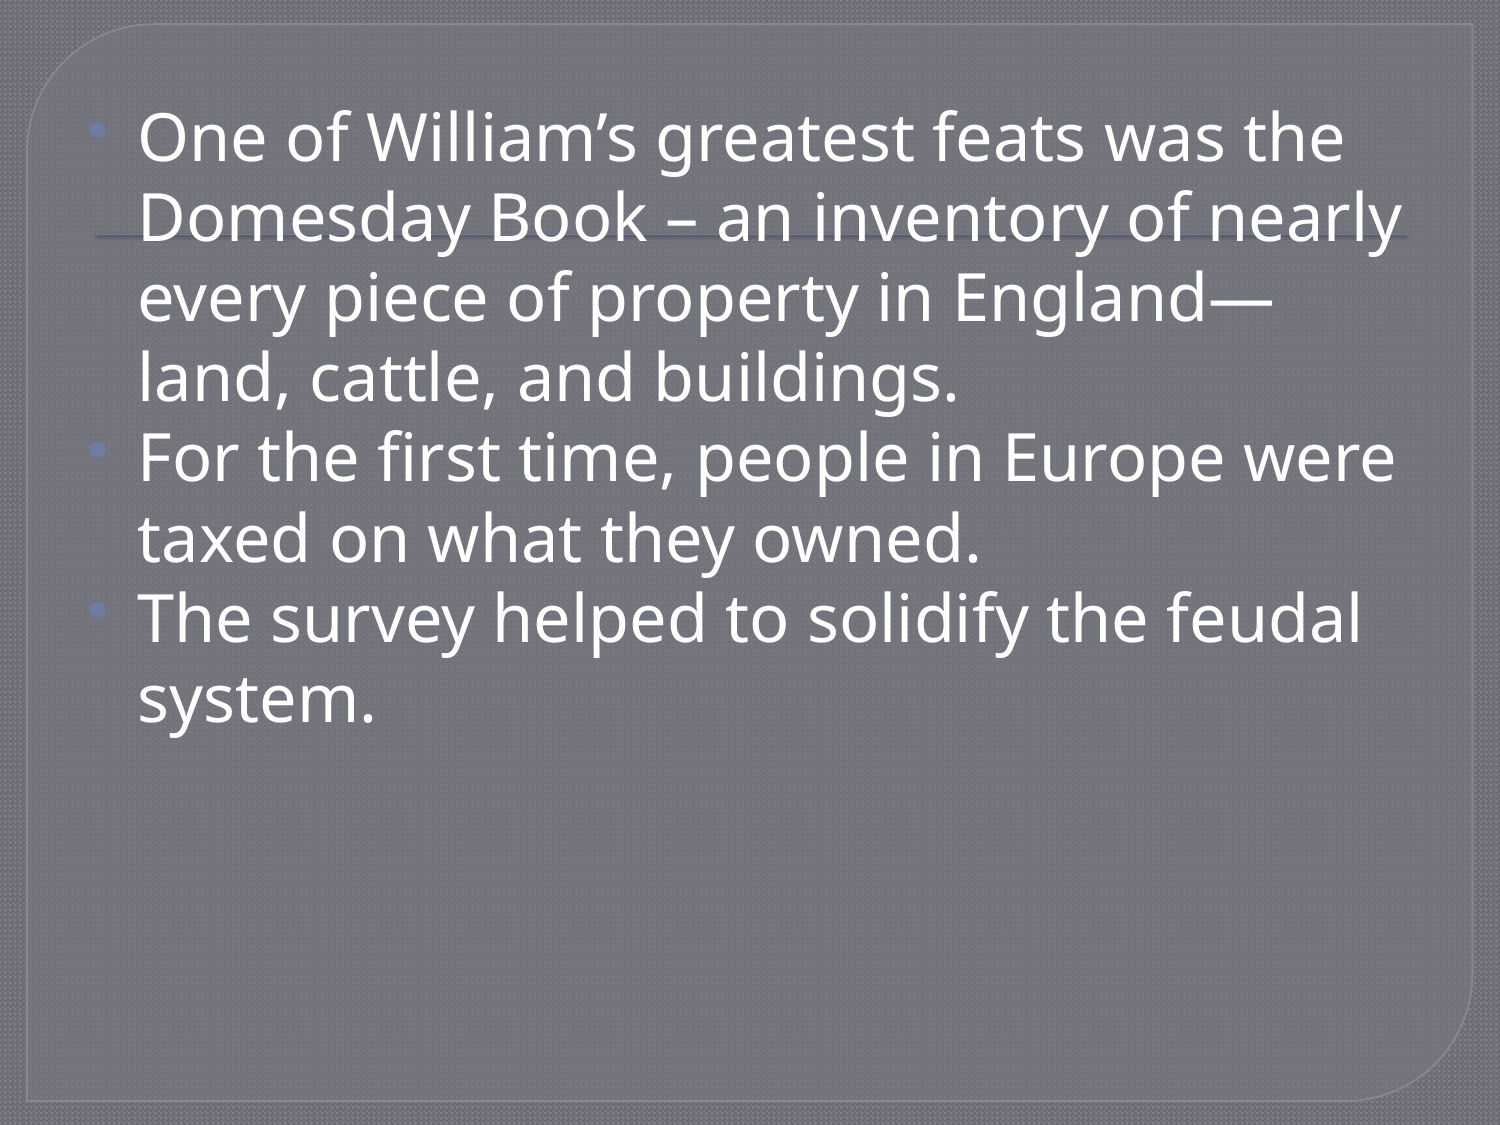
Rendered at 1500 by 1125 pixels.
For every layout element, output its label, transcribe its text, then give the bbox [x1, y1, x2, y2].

list One of William’s greatest feats was the Domesday Book – an inventory of nearly every piece of property in England—land, cattle, and buildings. For the first time, people in Europe were taxed on what they owned. The survey helped to solidify the feudal system. [75, 87, 1425, 1013]
